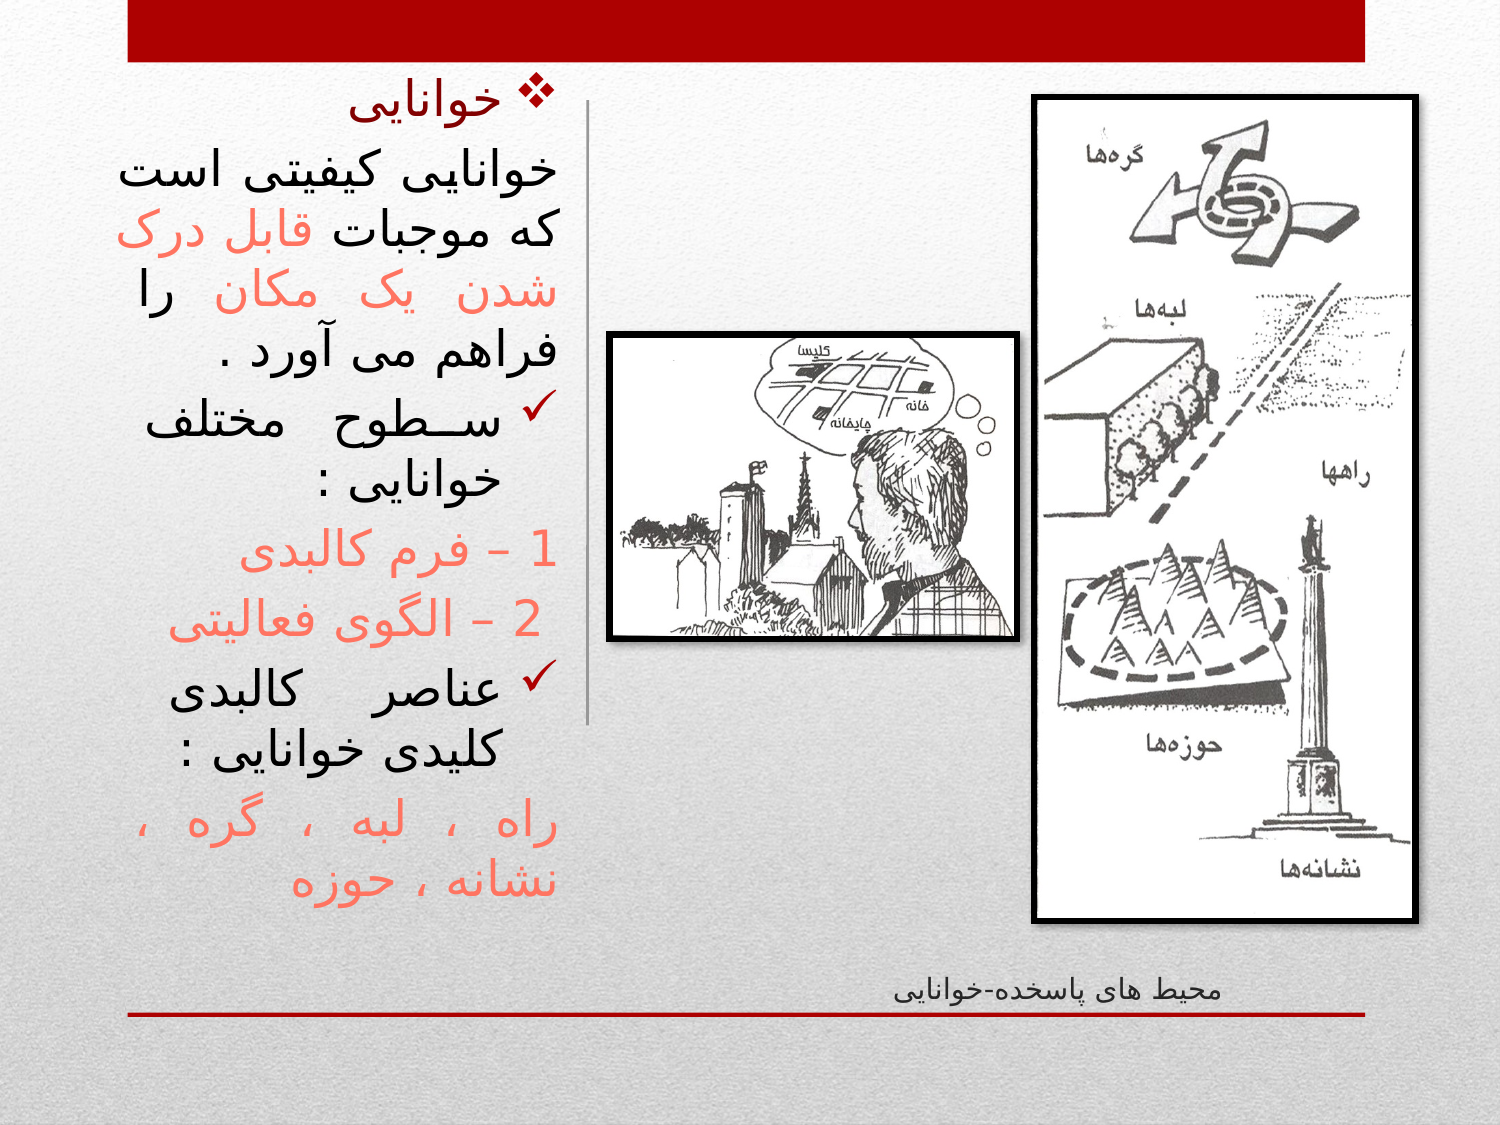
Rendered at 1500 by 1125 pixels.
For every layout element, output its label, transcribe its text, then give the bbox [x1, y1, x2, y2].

picture [0, 0, 1500, 1125]
title محیط های پاسخده-خوانایی [575, 750, 1238, 1013]
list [611, 336, 1015, 637]
list خوانایی خوانایی کیفیتی است که موجبات قابل درک شدن یک مکان را فراهم می آورد . سطوح مختلف خوانایی : 1 – فرم کالبدی 2 – الگوی فعالیتی عناصر کالبدی کلیدی خوانایی : راه ، لبه ، گره ، نشانه ، حوزه [99, 149, 575, 1013]
